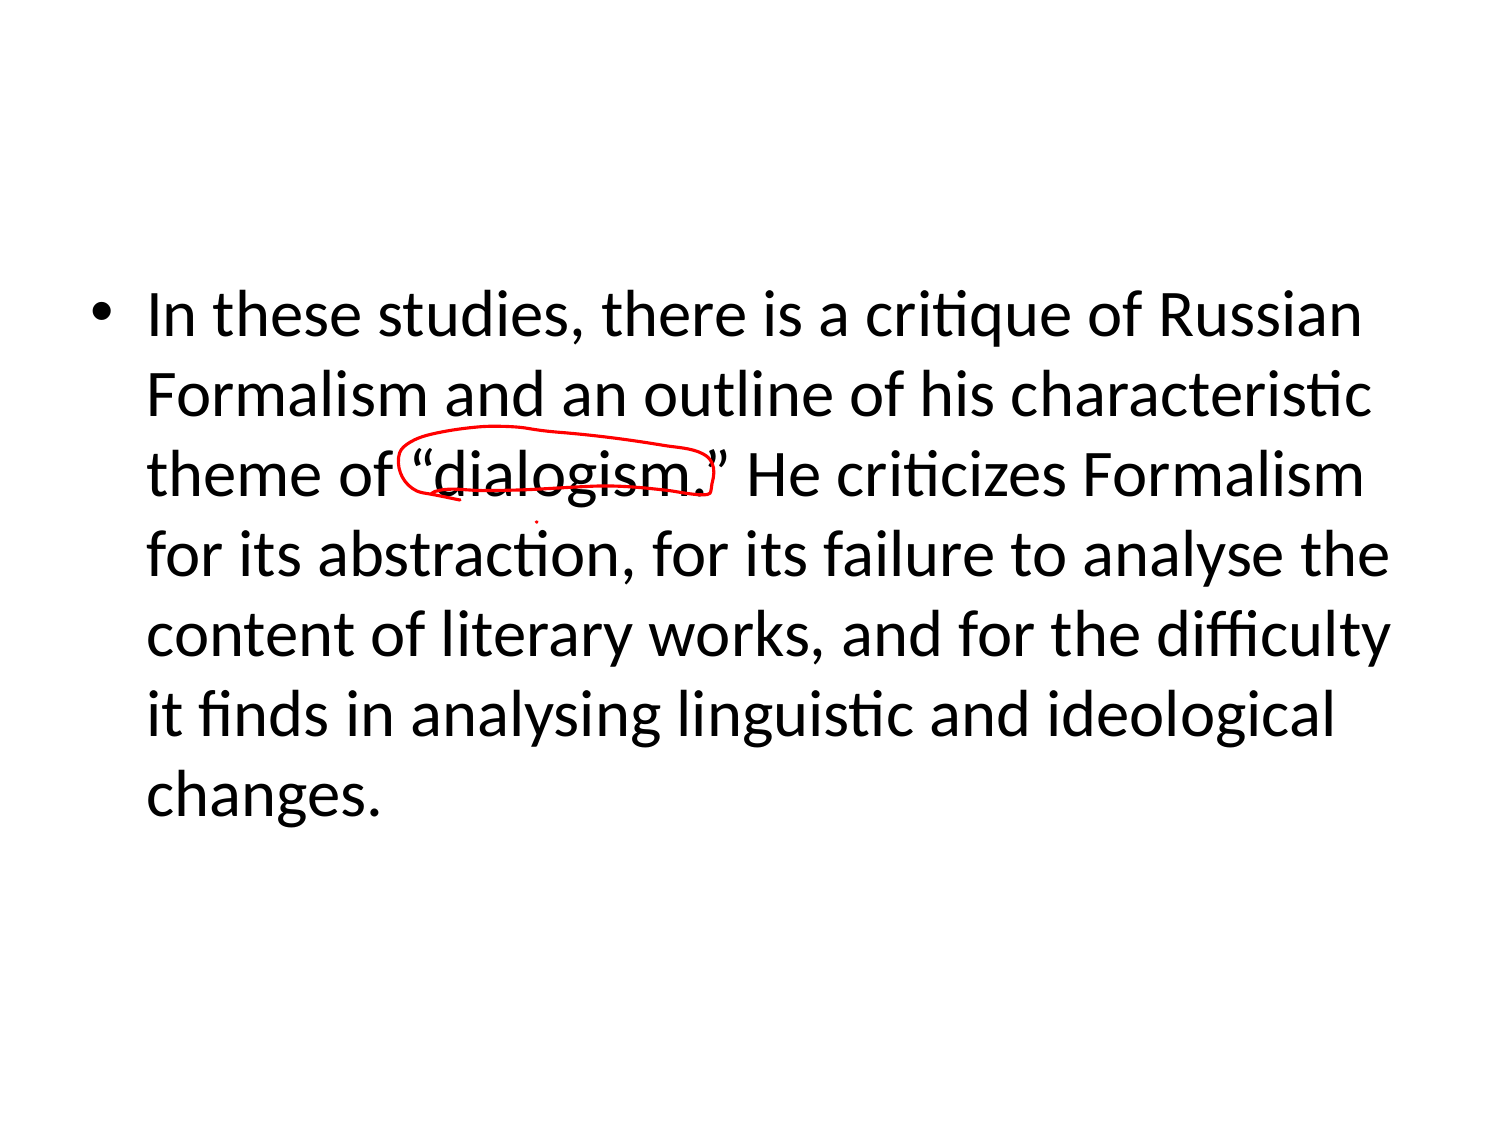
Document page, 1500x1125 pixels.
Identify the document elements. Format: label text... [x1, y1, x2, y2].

list In these studies, there is a critique of Russian Formalism and an outline of his characteristic theme of “dialogism.” He criticizes Formalism for its abstraction, for its failure to analyse the content of literary works, and for the difficulty it finds in analysing linguistic and ideological changes. [75, 262, 1425, 1005]
